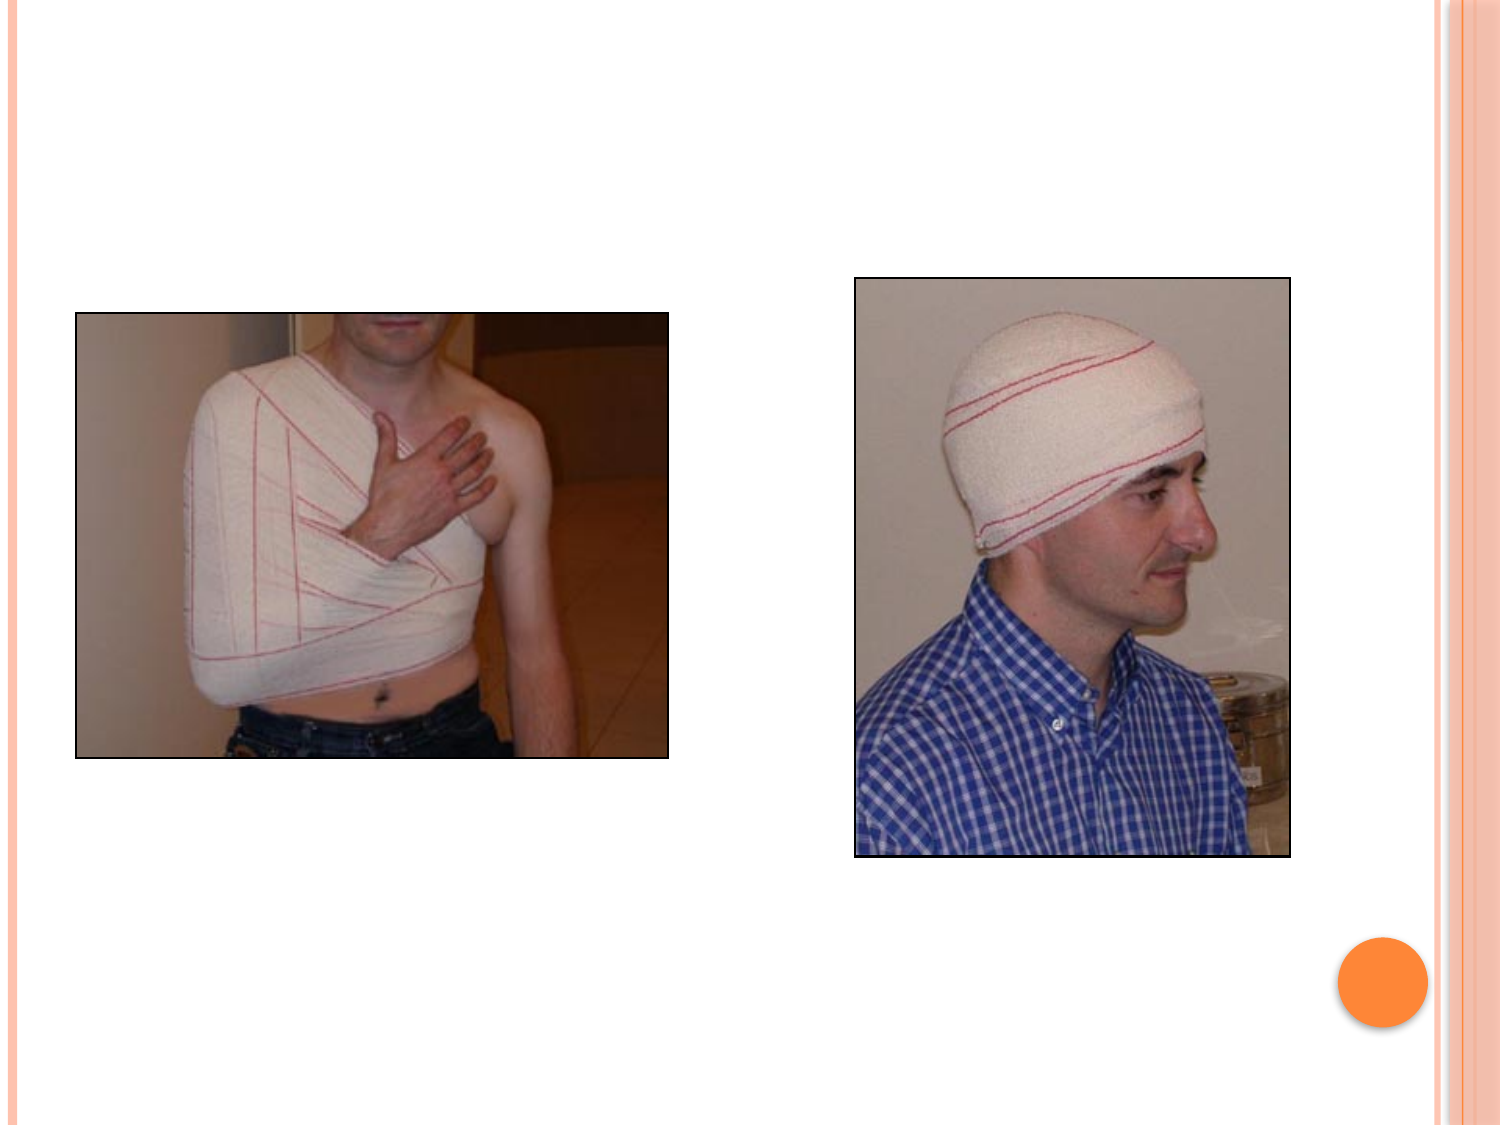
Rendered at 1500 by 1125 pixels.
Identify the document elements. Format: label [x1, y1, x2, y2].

picture [855, 278, 1290, 856]
picture [76, 313, 668, 758]
